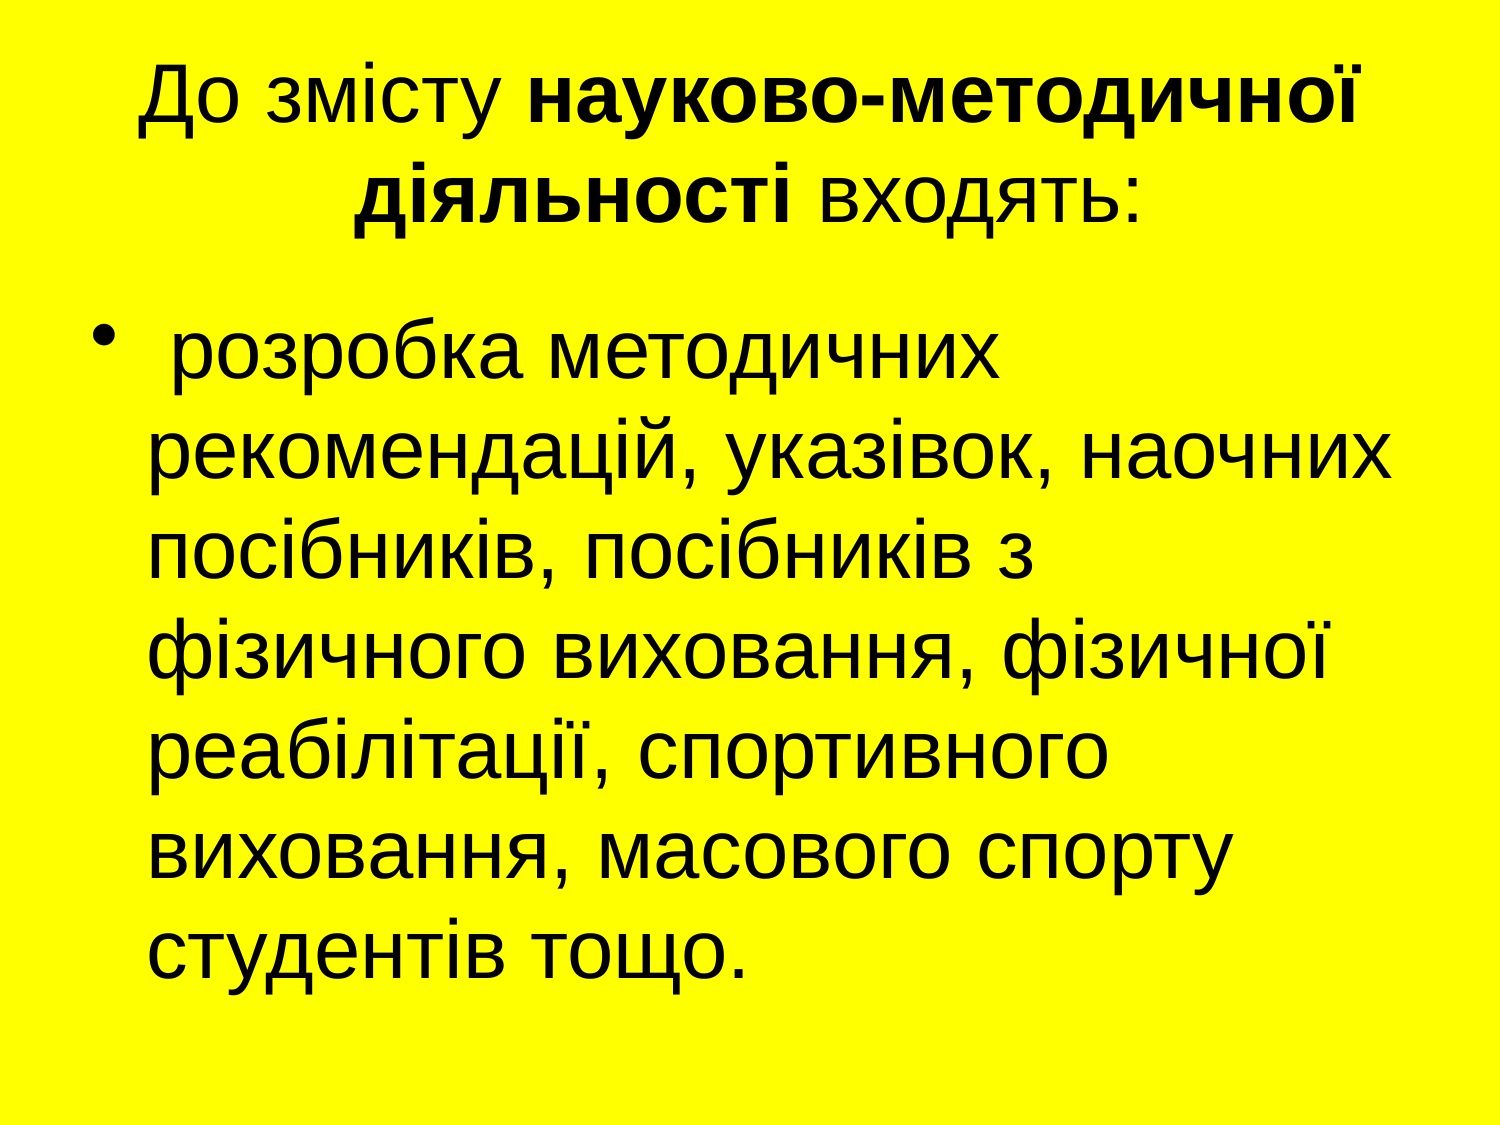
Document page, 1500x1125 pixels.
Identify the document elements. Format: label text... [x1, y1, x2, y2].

list розробка методичних рекомендацій, указівок, наочних посібників, посібників з фізичного виховання, фізичної реабілітації, спортивного виховання, масового спорту студентів тощо. [75, 287, 1425, 1030]
title До змісту науково-методичної діяльності входять: [75, 45, 1425, 233]
